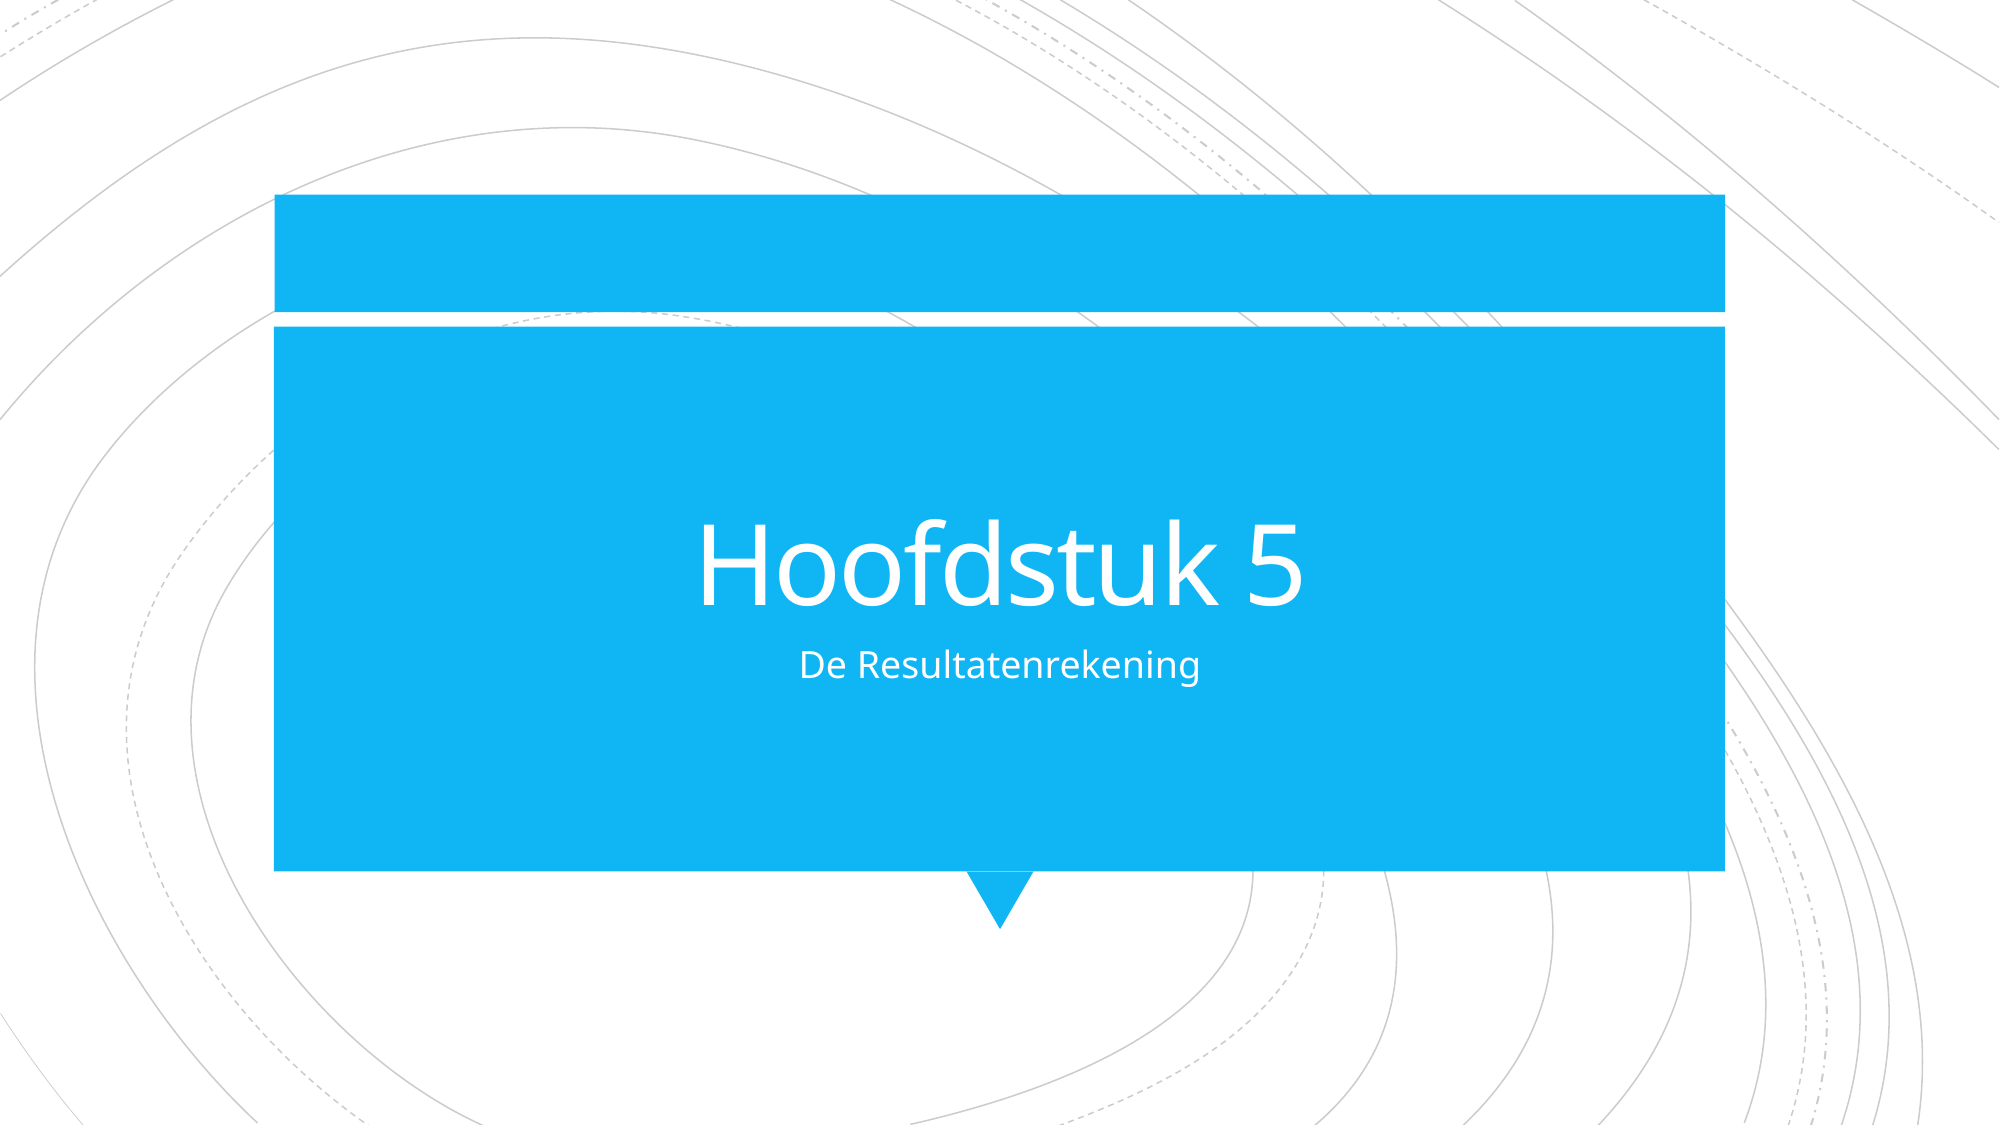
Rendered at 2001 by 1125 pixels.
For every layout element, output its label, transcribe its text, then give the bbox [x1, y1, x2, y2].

subtitle De Resultatenrekening [288, 640, 1712, 858]
title Hoofdstuk 5 [288, 340, 1713, 628]
